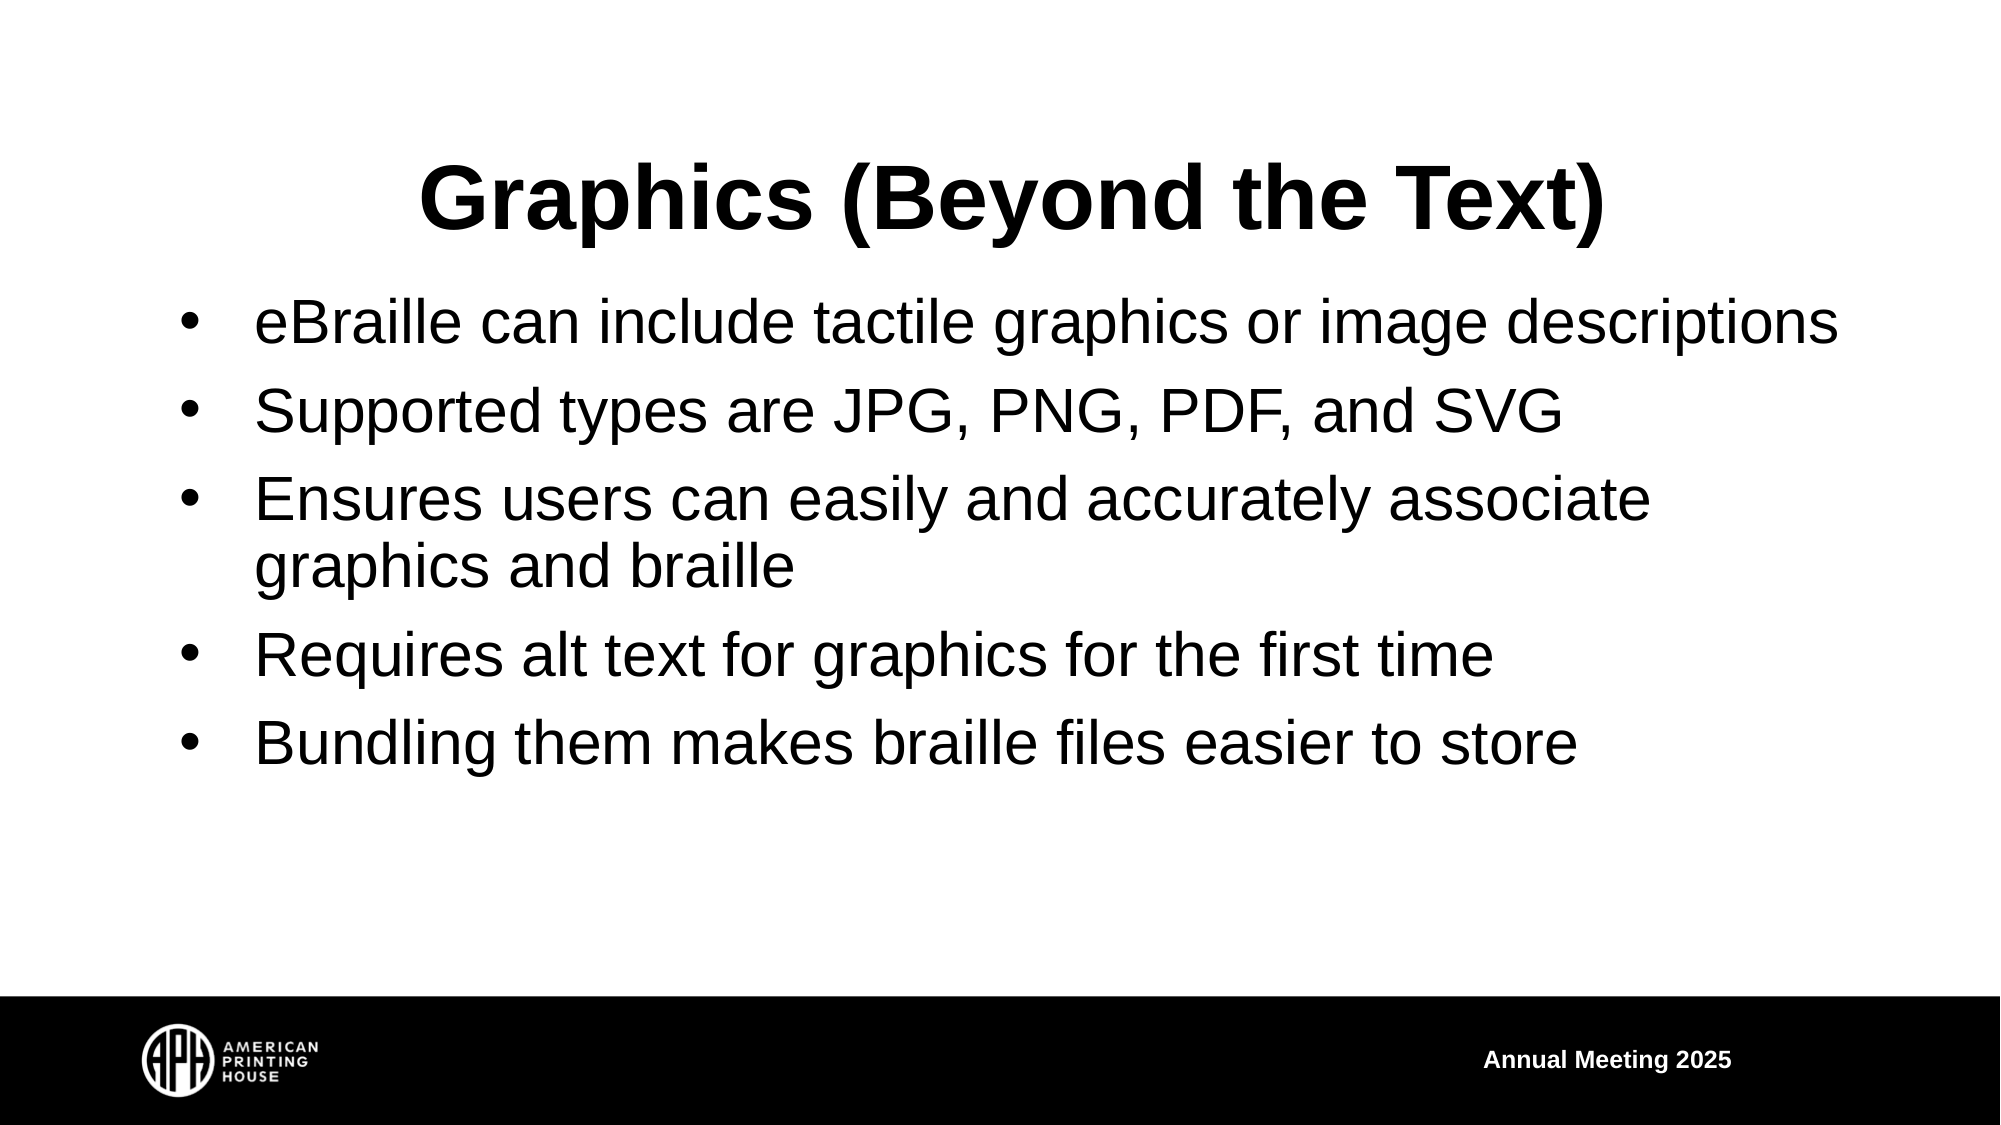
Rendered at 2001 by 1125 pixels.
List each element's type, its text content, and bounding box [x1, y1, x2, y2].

list eBraille can include tactile graphics or image descriptions Supported types are JPG, PNG, PDF, and SVG Ensures users can easily and accurately associate graphics and braille Requires alt text for graphics for the first time Bundling them makes braille files easier to store [164, 282, 1863, 925]
footer Annual Meeting 2025 [794, 1047, 1748, 1070]
picture [137, 1019, 326, 1102]
title Graphics (Beyond the Text) [164, 128, 1863, 271]
